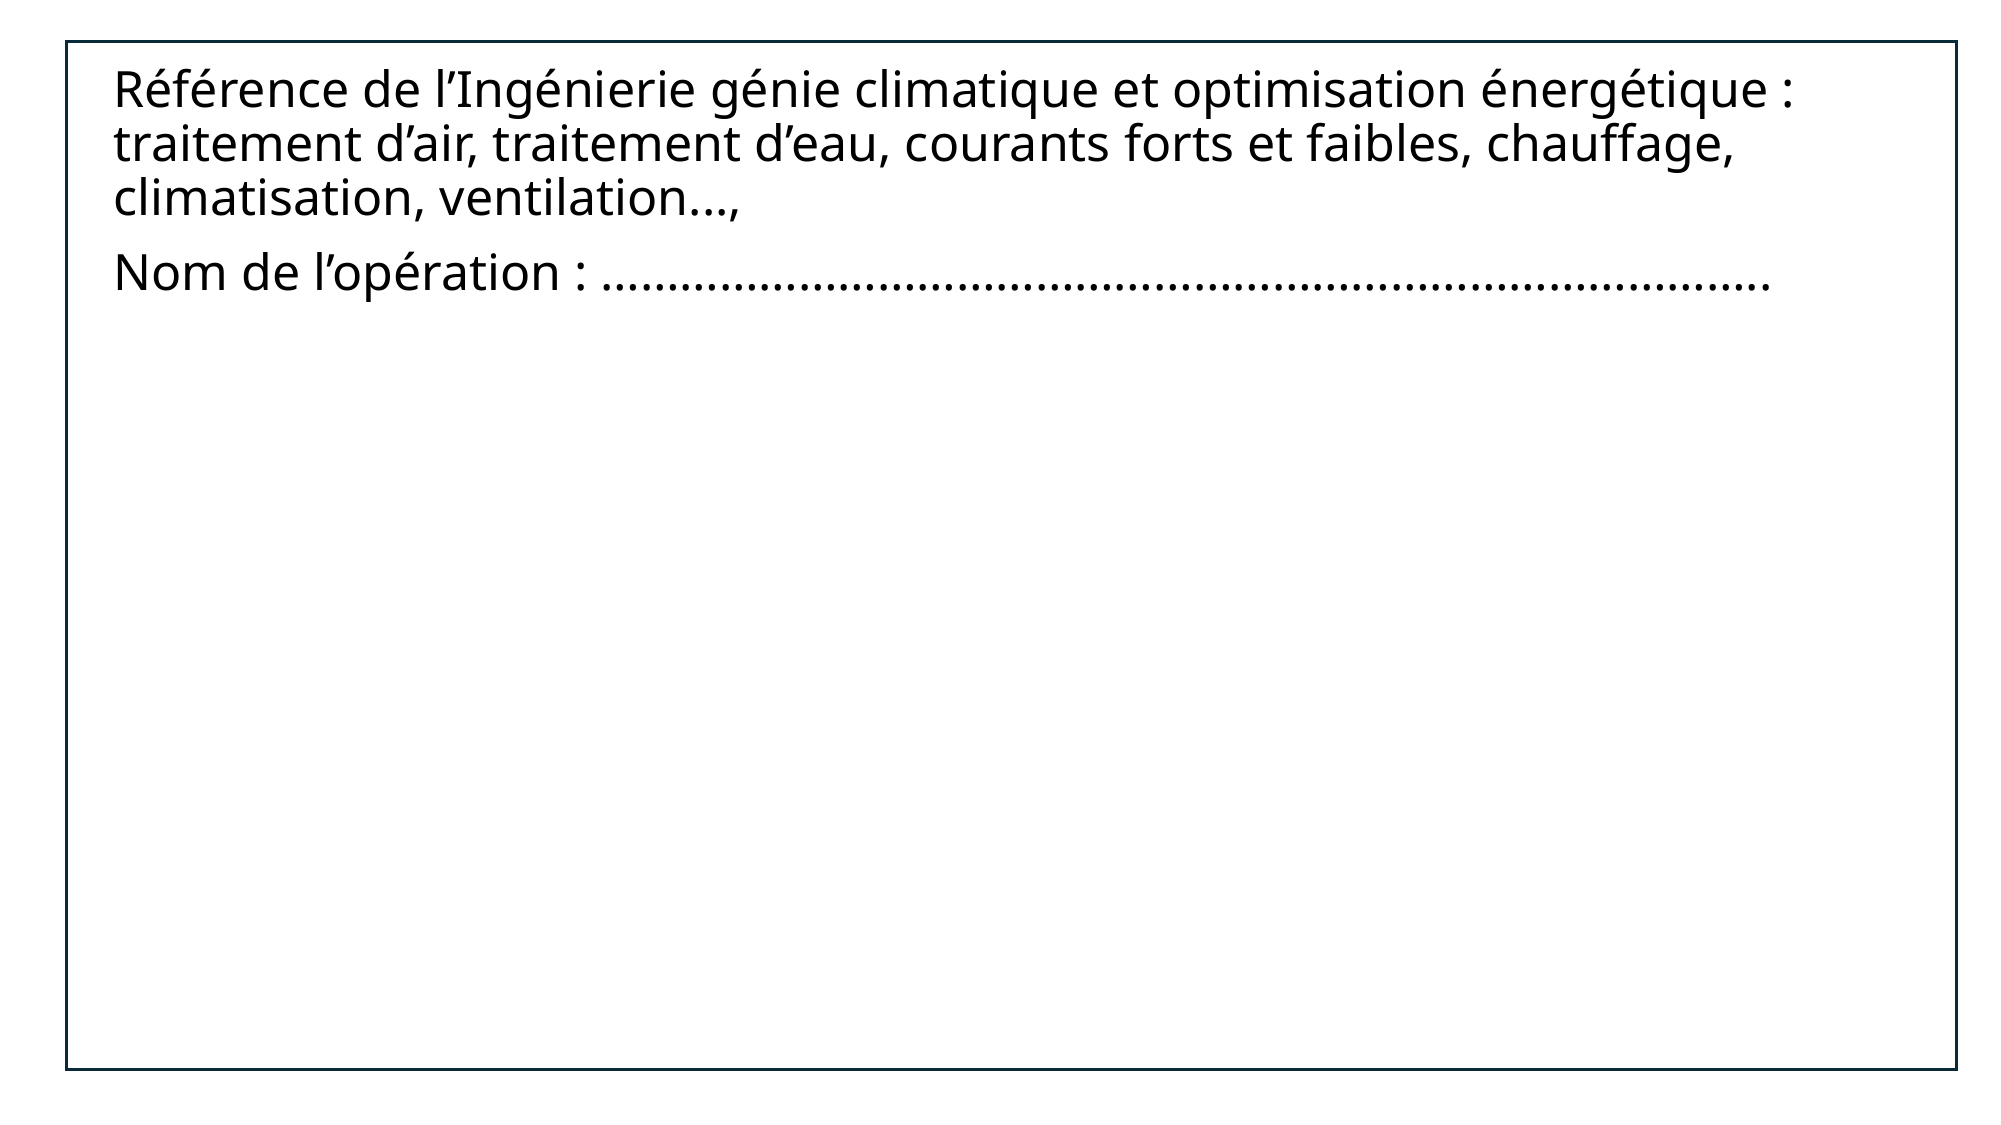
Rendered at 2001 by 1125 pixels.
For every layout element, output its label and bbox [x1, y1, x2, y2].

text_box [65, 40, 1958, 1071]
